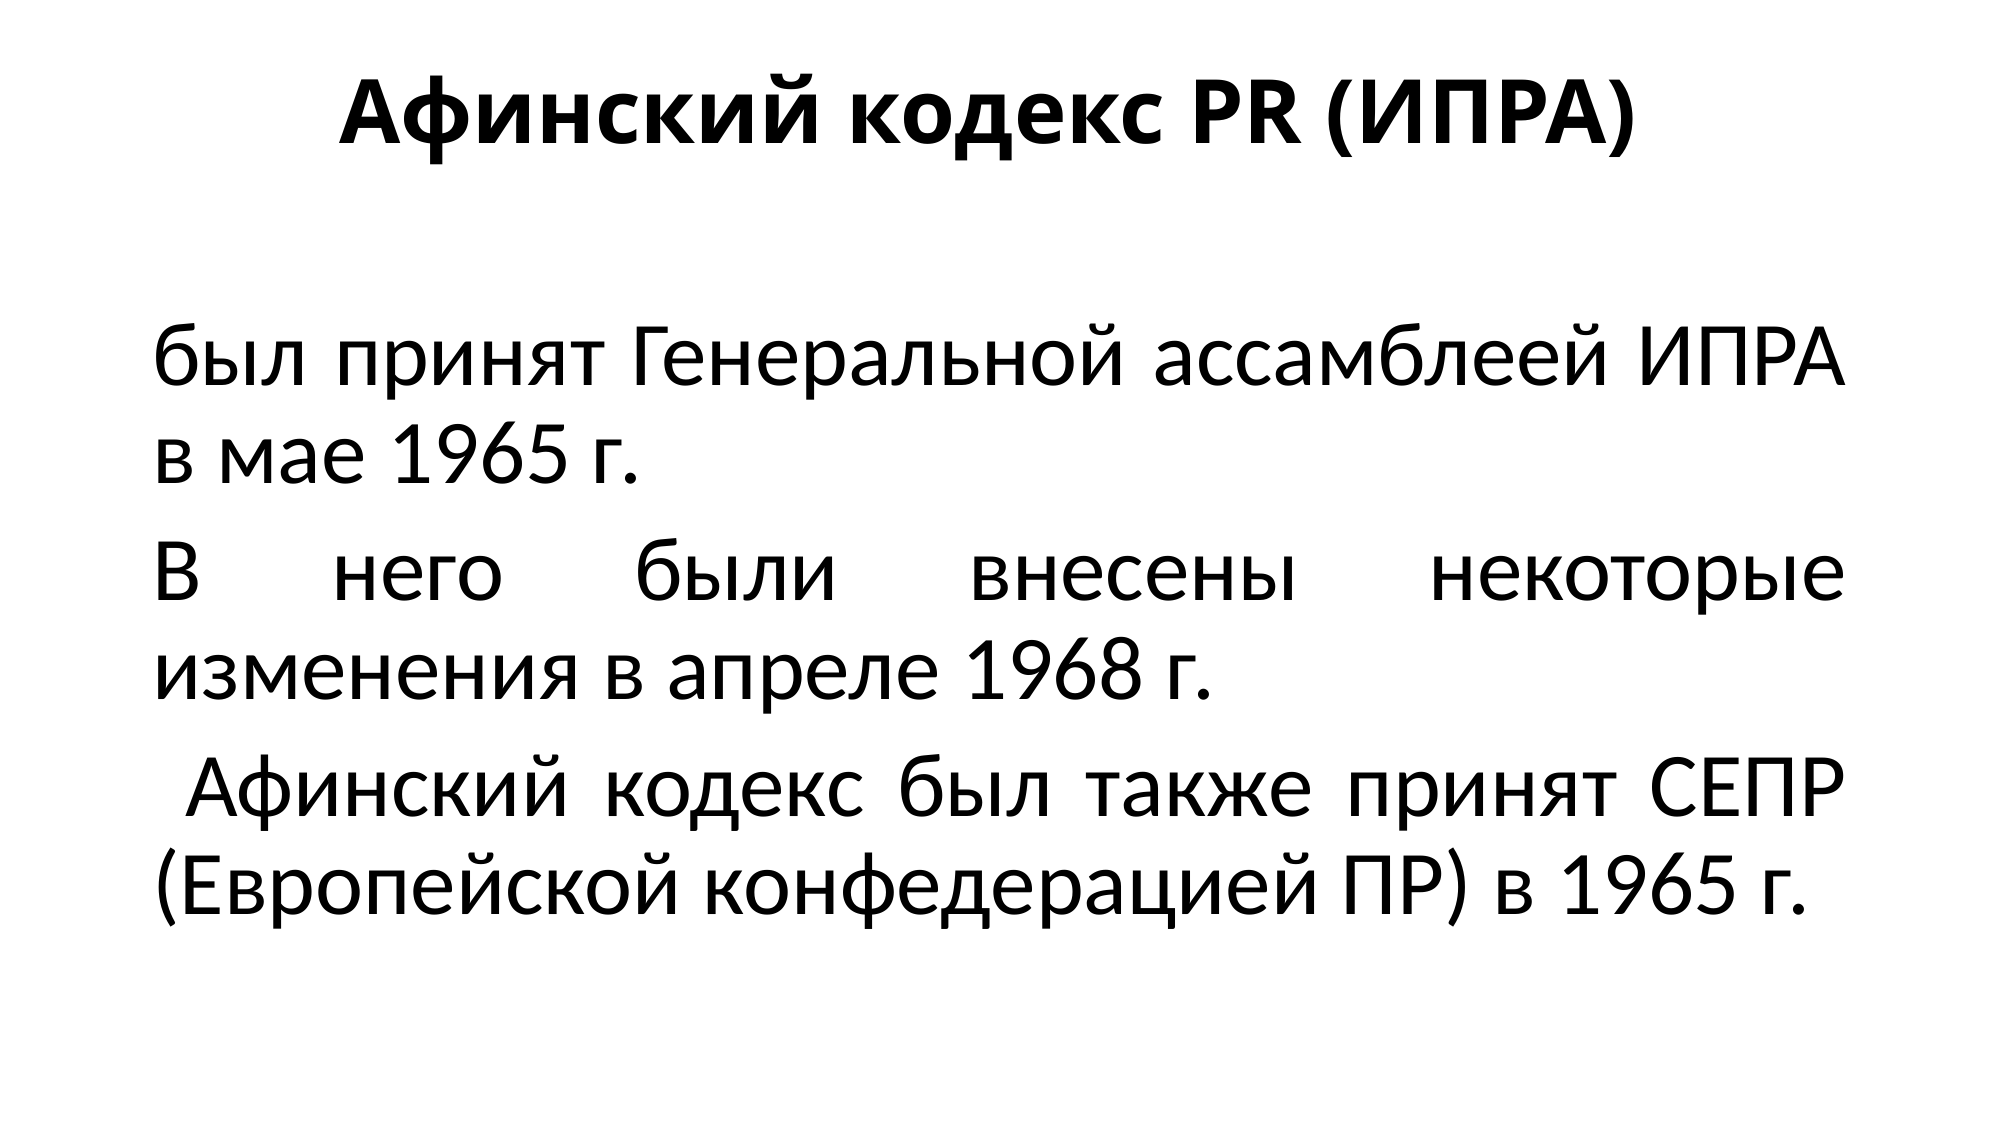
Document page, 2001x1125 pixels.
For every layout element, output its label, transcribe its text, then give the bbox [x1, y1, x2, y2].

list был принят Генеральной ассамблеей ИПРА в мае 1965 г. В него были внесены некоторые изменения в апреле 1968 г. Афинский кодекс был также принят СЕПР (Европейской конфедерацией ПР) в 1965 г. [137, 299, 1863, 1014]
title Афинский кодекс PR (ИПРА) [137, 59, 1863, 278]
